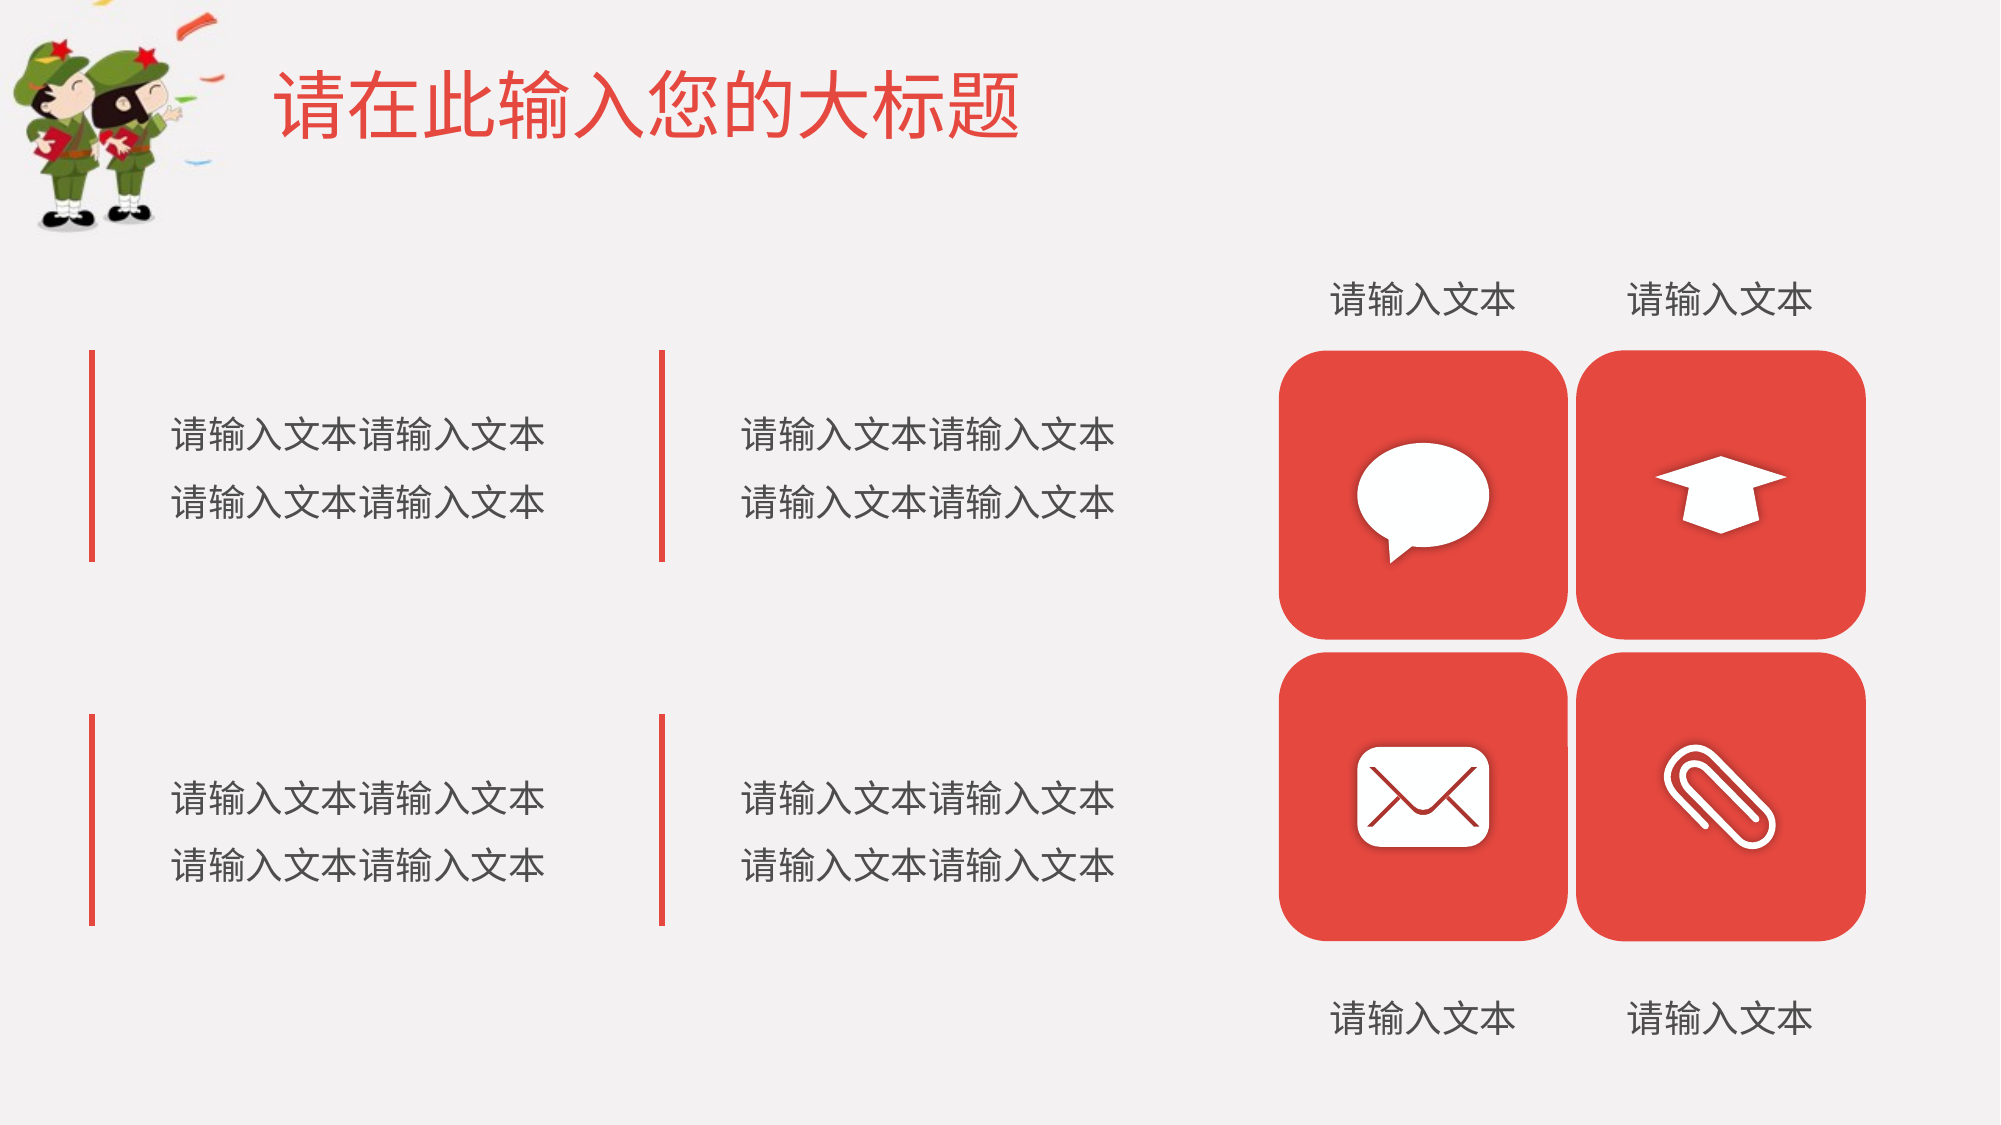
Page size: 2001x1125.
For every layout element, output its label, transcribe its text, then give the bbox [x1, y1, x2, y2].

text_box [1357, 746, 1490, 847]
text_box [1278, 652, 1568, 942]
text_box [1655, 456, 1787, 534]
title 请在此输入您的大标题 [256, 39, 1821, 180]
text_box 请输入文本 [1278, 953, 1569, 1060]
text_box [1357, 442, 1490, 564]
text_box 请输入文本 [1575, 233, 1866, 340]
text_box 请输入文本请输入文本请输入文本请输入文本 [712, 363, 1145, 549]
text_box [1576, 652, 1866, 942]
text_box [1576, 350, 1866, 640]
text_box [1663, 744, 1776, 850]
text_box 请输入文本请输入文本请输入文本请输入文本 [142, 363, 575, 549]
picture [0, 0, 2000, 1125]
text_box 请输入文本请输入文本请输入文本请输入文本 [712, 727, 1145, 913]
text_box 请输入文本 [1575, 953, 1866, 1060]
text_box 请输入文本请输入文本请输入文本请输入文本 [142, 727, 575, 913]
text_box 请输入文本 [1278, 233, 1569, 340]
text_box [1278, 350, 1568, 640]
